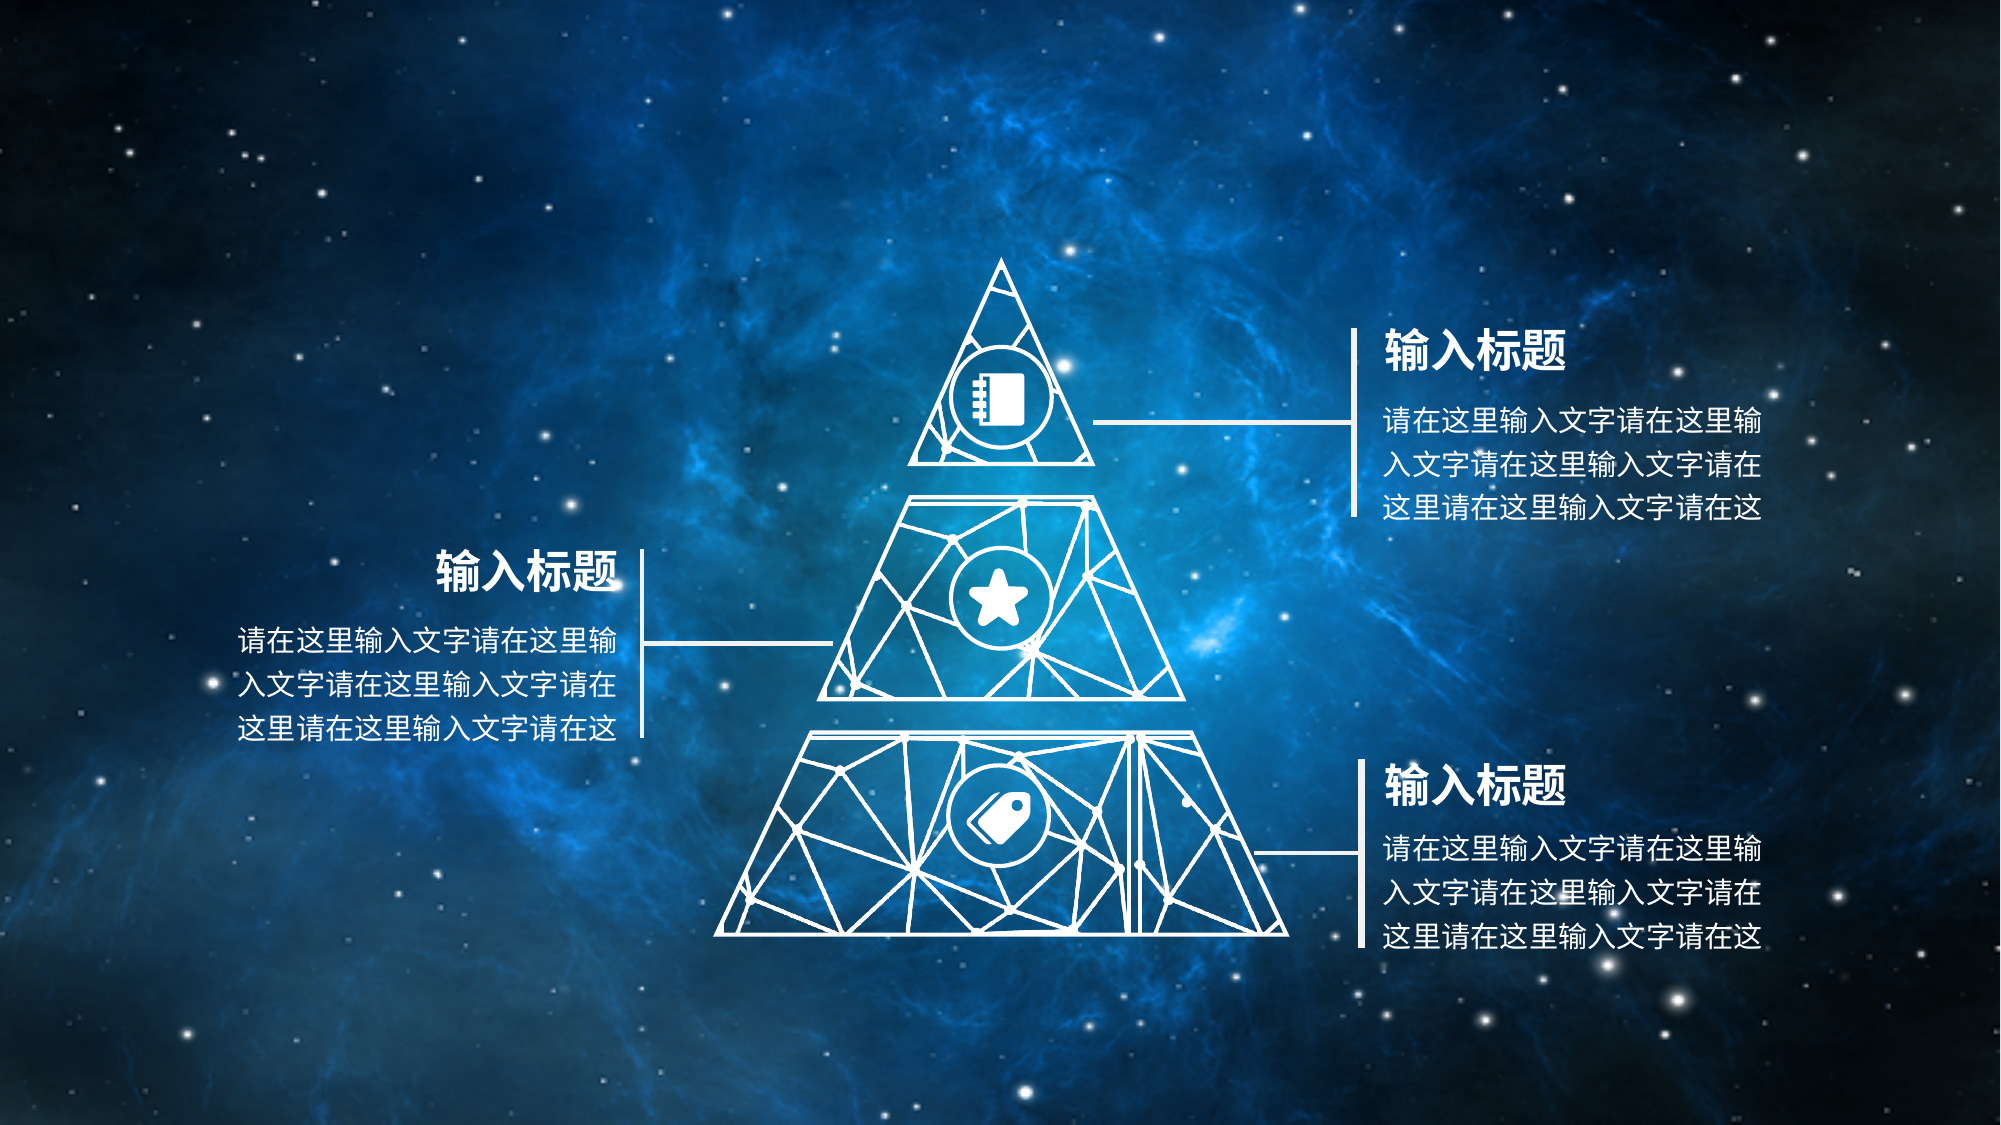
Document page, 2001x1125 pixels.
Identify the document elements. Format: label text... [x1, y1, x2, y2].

text_box 输入标题 [1369, 314, 1615, 383]
text_box 请在这里输入文字请在这里输入文字请在这里输入文字请在这里请在这里输入文字请在这 [1368, 386, 1796, 532]
text_box [714, 731, 1289, 936]
text_box 输入标题 [1369, 750, 1615, 819]
text_box 输入标题 [403, 536, 650, 605]
text_box [908, 259, 1094, 465]
text_box 请在这里输入文字请在这里输入文字请在这里输入文字请在这里请在这里输入文字请在这 [222, 606, 656, 753]
text_box 请在这里输入文字请在这里输入文字请在这里输入文字请在这里请在这里输入文字请在这 [1368, 814, 1797, 961]
text_box [817, 496, 1185, 701]
text_box [972, 373, 1025, 426]
text_box [966, 792, 1001, 845]
picture [0, 0, 2001, 1125]
text_box [968, 567, 1029, 628]
text_box [977, 792, 1031, 845]
